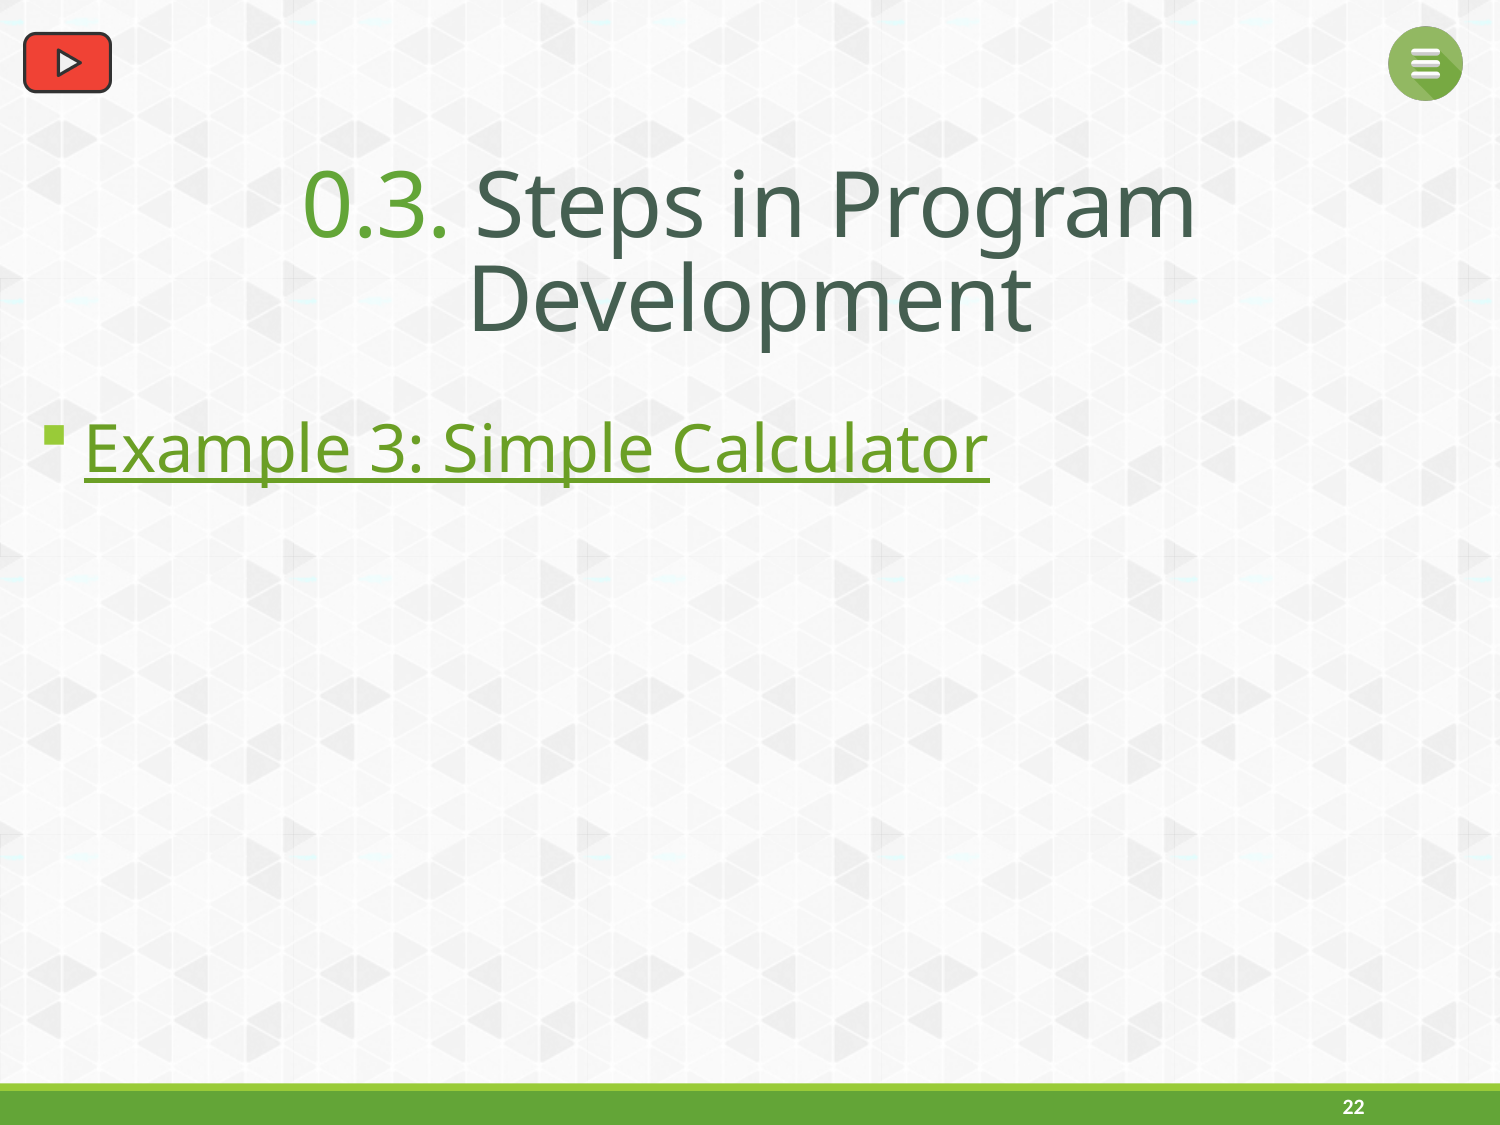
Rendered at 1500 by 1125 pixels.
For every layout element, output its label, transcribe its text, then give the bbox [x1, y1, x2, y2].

title 0.3. Steps in Program Development [23, 112, 1476, 399]
picture [0, 0, 1500, 1083]
slide_number 22 [1218, 1090, 1380, 1121]
list Example 3: Simple Calculator [23, 399, 1476, 1078]
